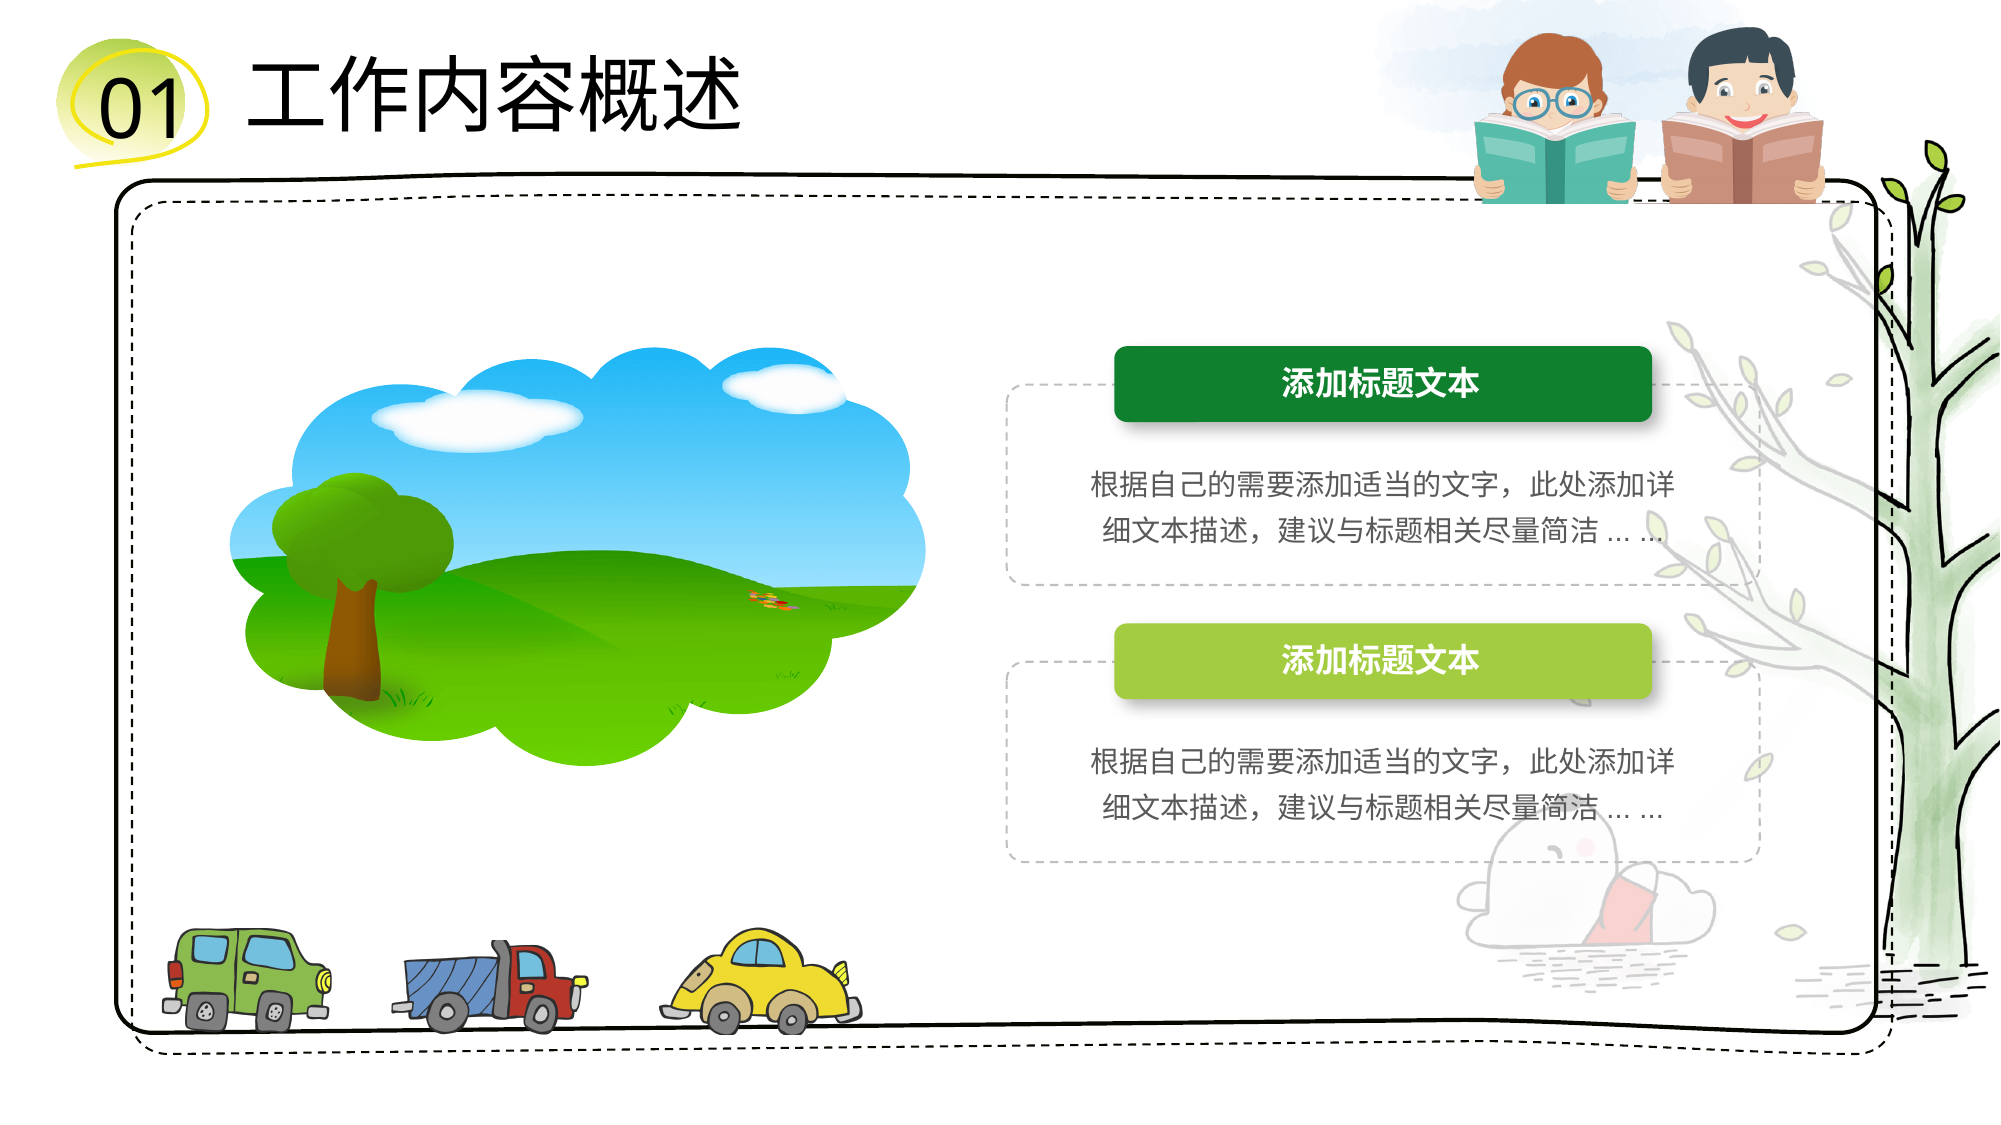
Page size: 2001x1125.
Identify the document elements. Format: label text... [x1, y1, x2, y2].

text_box 添加标题文本 [1152, 631, 1612, 687]
picture [161, 928, 346, 1040]
text_box 工作内容概述 [229, 34, 812, 150]
picture [1367, 0, 2000, 1125]
text_box 根据自己的需要添加适当的文字，此处添加详细文本描述，建议与标题相关尽量简洁... ... [1061, 725, 1705, 832]
text_box [1005, 660, 1761, 864]
text_box 01 [82, 47, 207, 163]
text_box [1113, 345, 1654, 424]
text_box [228, 346, 927, 768]
text_box [1005, 383, 1761, 587]
text_box 根据自己的需要添加适当的文字，此处添加详细文本描述，建议与标题相关尽量简洁... ... [1061, 448, 1705, 555]
text_box 添加标题文本 [1152, 354, 1612, 409]
picture [384, 940, 591, 1053]
text_box [1113, 622, 1654, 701]
picture [659, 922, 869, 1035]
